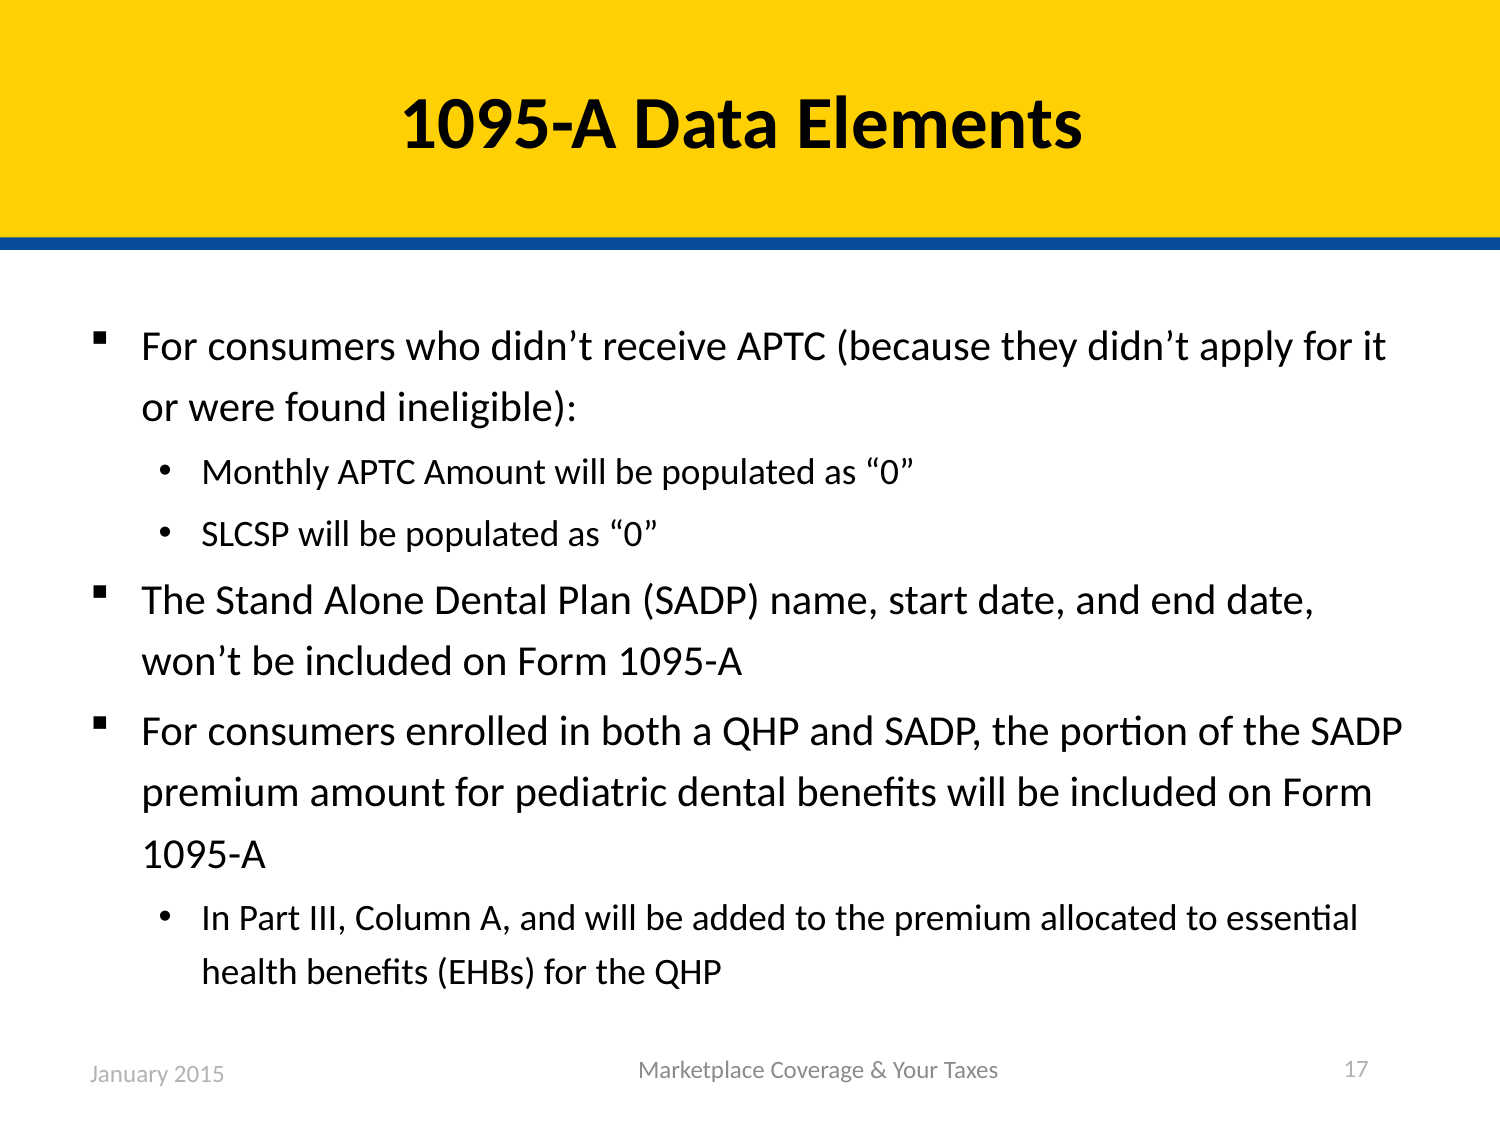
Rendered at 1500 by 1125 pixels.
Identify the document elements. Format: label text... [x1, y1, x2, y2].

title 1095-A Data Elements [0, 0, 1500, 238]
list For consumers who didn’t receive APTC (because they didn’t apply for it or were found ineligible): Monthly APTC Amount will be populated as “0” SLCSP will be populated as “0” The Stand Alone Dental Plan (SADP) name, start date, and end date, won’t be included on Form 1095-A For consumers enrolled in both a QHP and SADP, the portion of the SADP premium amount for pediatric dental benefits will be included on Form 1095-A In Part III, Column A, and will be added to the premium allocated to essential health benefits (EHBs) for the QHP [75, 299, 1425, 1005]
slide_number 17 [1275, 1037, 1438, 1098]
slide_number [75, 1042, 425, 1103]
